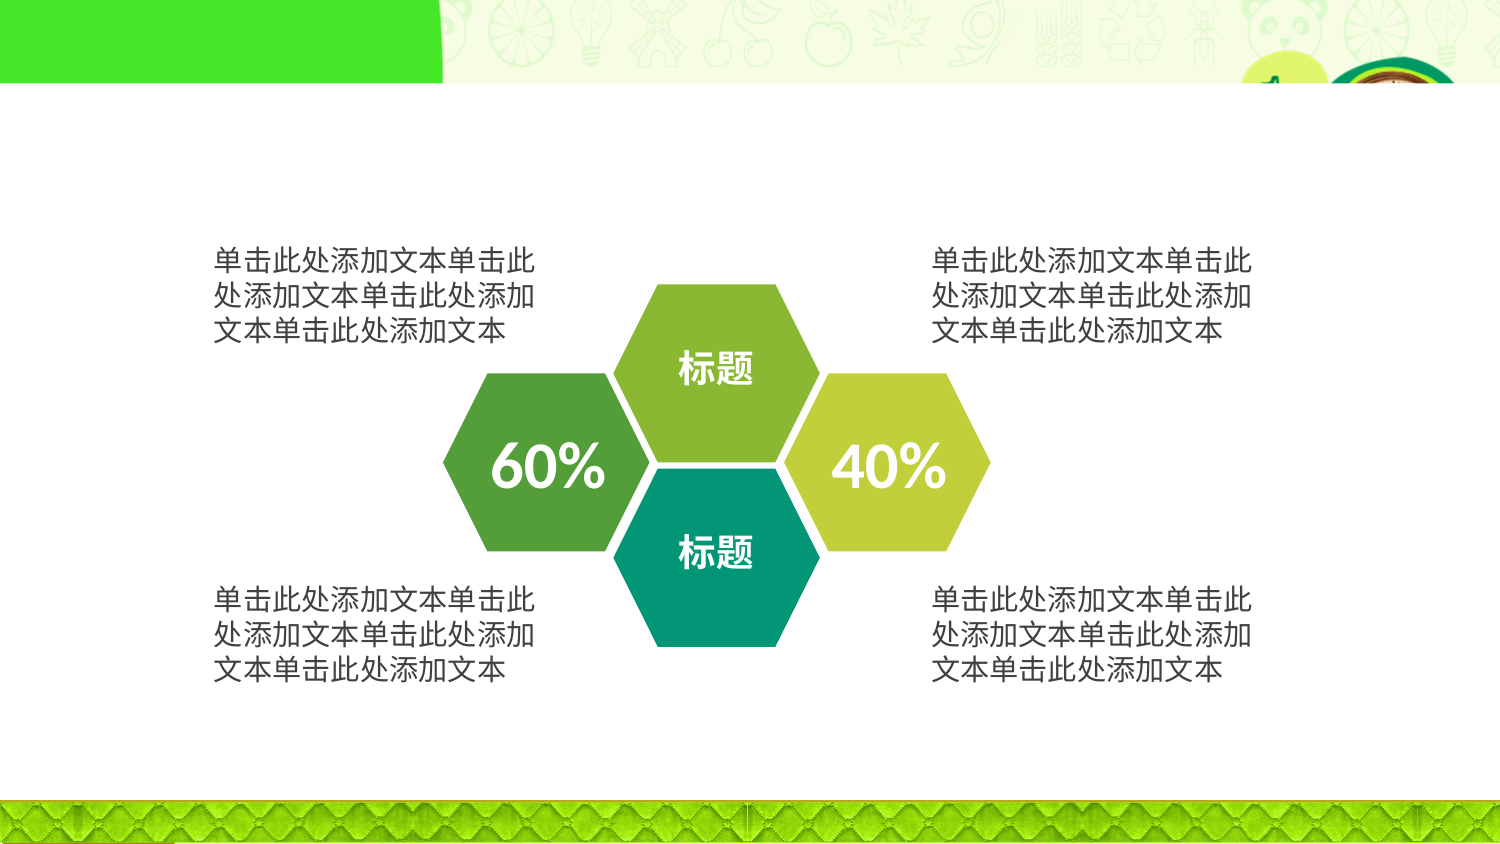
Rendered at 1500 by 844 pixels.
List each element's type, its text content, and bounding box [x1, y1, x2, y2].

picture [0, 0, 1500, 83]
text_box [613, 284, 820, 463]
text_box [613, 468, 820, 647]
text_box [442, 373, 650, 552]
text_box 单击此处添加文本单击此处添加文本单击此处添加文本单击此处添加文本 [916, 235, 1288, 355]
text_box [147, 234, 1353, 609]
text_box 单击此处添加文本单击此处添加文本单击此处添加文本单击此处添加文本 [198, 574, 571, 694]
text_box 单击此处添加文本单击此处添加文本单击此处添加文本单击此处添加文本 [198, 234, 571, 355]
picture [0, 800, 1500, 844]
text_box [784, 373, 991, 552]
text_box 单击此处添加文本单击此处添加文本单击此处添加文本单击此处添加文本 [916, 574, 1288, 694]
